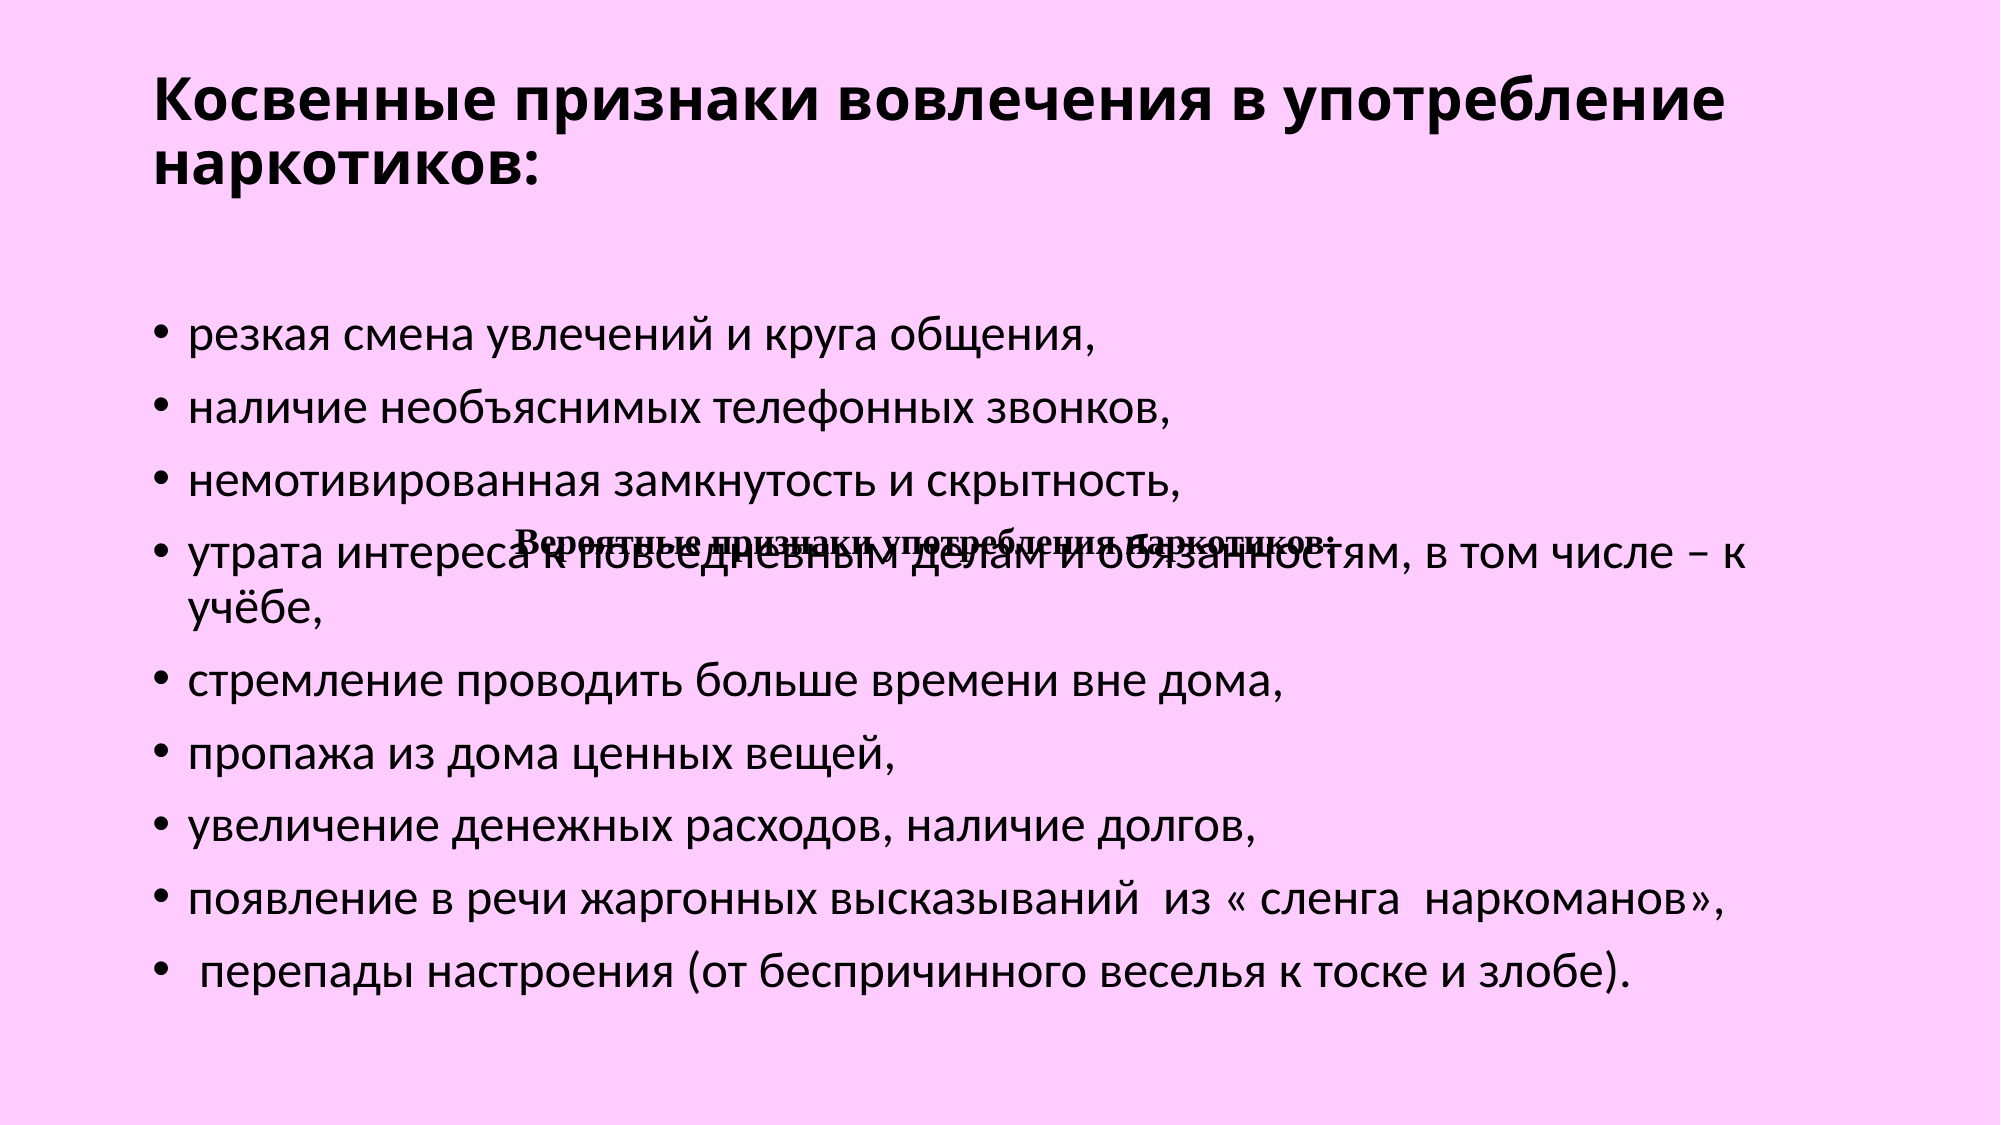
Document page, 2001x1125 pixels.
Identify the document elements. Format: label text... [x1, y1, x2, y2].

title Косвенные признаки вовлечения в употребление наркотиков: [137, 59, 1863, 278]
text_box Вероятные признаки употребления наркотиков: [500, 502, 1500, 621]
list резкая смена увлечений и круга общения, наличие необъяснимых телефонных звонков, немотивированная замкнутость и скрытность, утрата интереса к повседневным делам и обязанностям, в том числе – к учёбе, стремление проводить больше времени вне дома, пропажа из дома ценных вещей, увеличение денежных расходов, наличие долгов, появление в речи жаргонных высказываний из « сленга наркоманов», перепады настроения (от беспричинного веселья к тоске и злобе). [137, 299, 1863, 1014]
